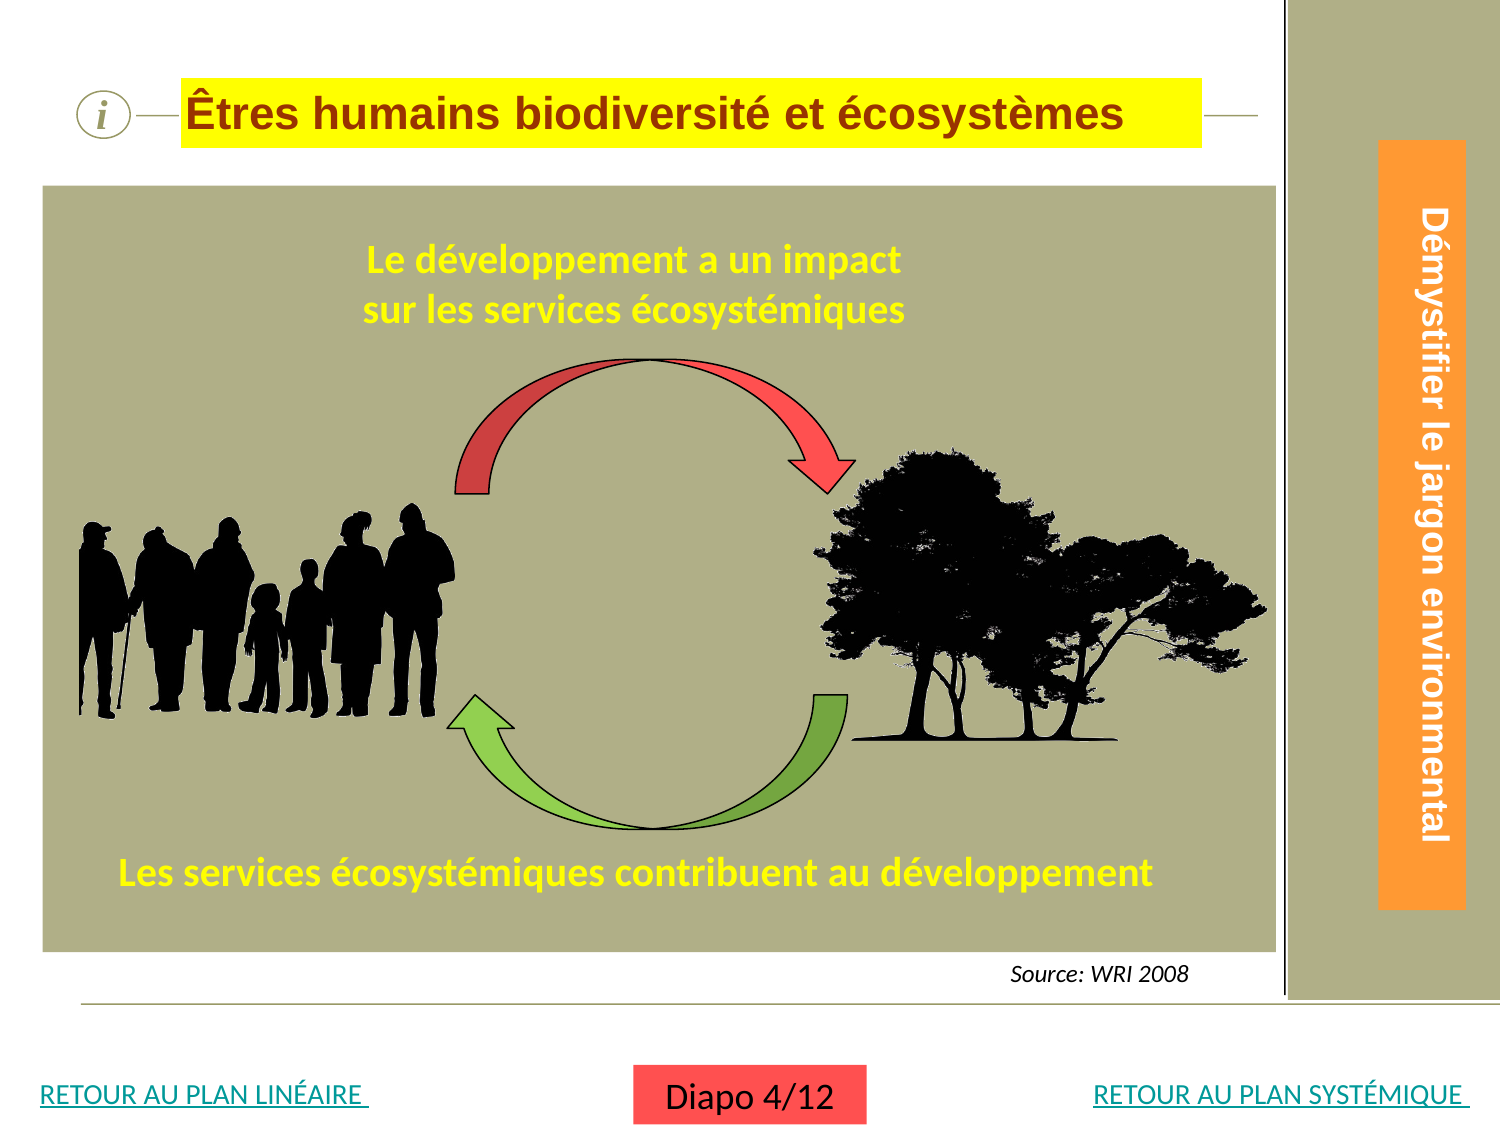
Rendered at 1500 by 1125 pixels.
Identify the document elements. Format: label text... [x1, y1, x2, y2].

text_box i [90, 82, 150, 153]
text_box Êtres humains biodiversité et écosystèmes [179, 77, 1204, 149]
text_box Diapo 4/12 [633, 1064, 867, 1125]
text_box RETOUR AU PLAN SYSTÉMIQUE [819, 1063, 1482, 1122]
text_box Le développement a un impact sur les services écosystémiques [334, 224, 935, 340]
text_box Démystifier le jargon environmental [1378, 140, 1466, 911]
text_box [77, 94, 90, 135]
text_box [42, 185, 1276, 953]
picture [79, 503, 455, 730]
text_box Source: WRI 2008 [926, 950, 1274, 995]
text_box [455, 359, 827, 494]
text_box RETOUR AU PLAN LINÉAIRE [27, 1063, 623, 1122]
text_box Les services écosystémiques contribuent au développement [103, 837, 1170, 903]
text_box [458, 694, 826, 830]
text_box [1287, 0, 1500, 1000]
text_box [661, 753, 824, 829]
text_box BSE et développement des capacités [455, 359, 639, 493]
picture [802, 437, 1278, 751]
